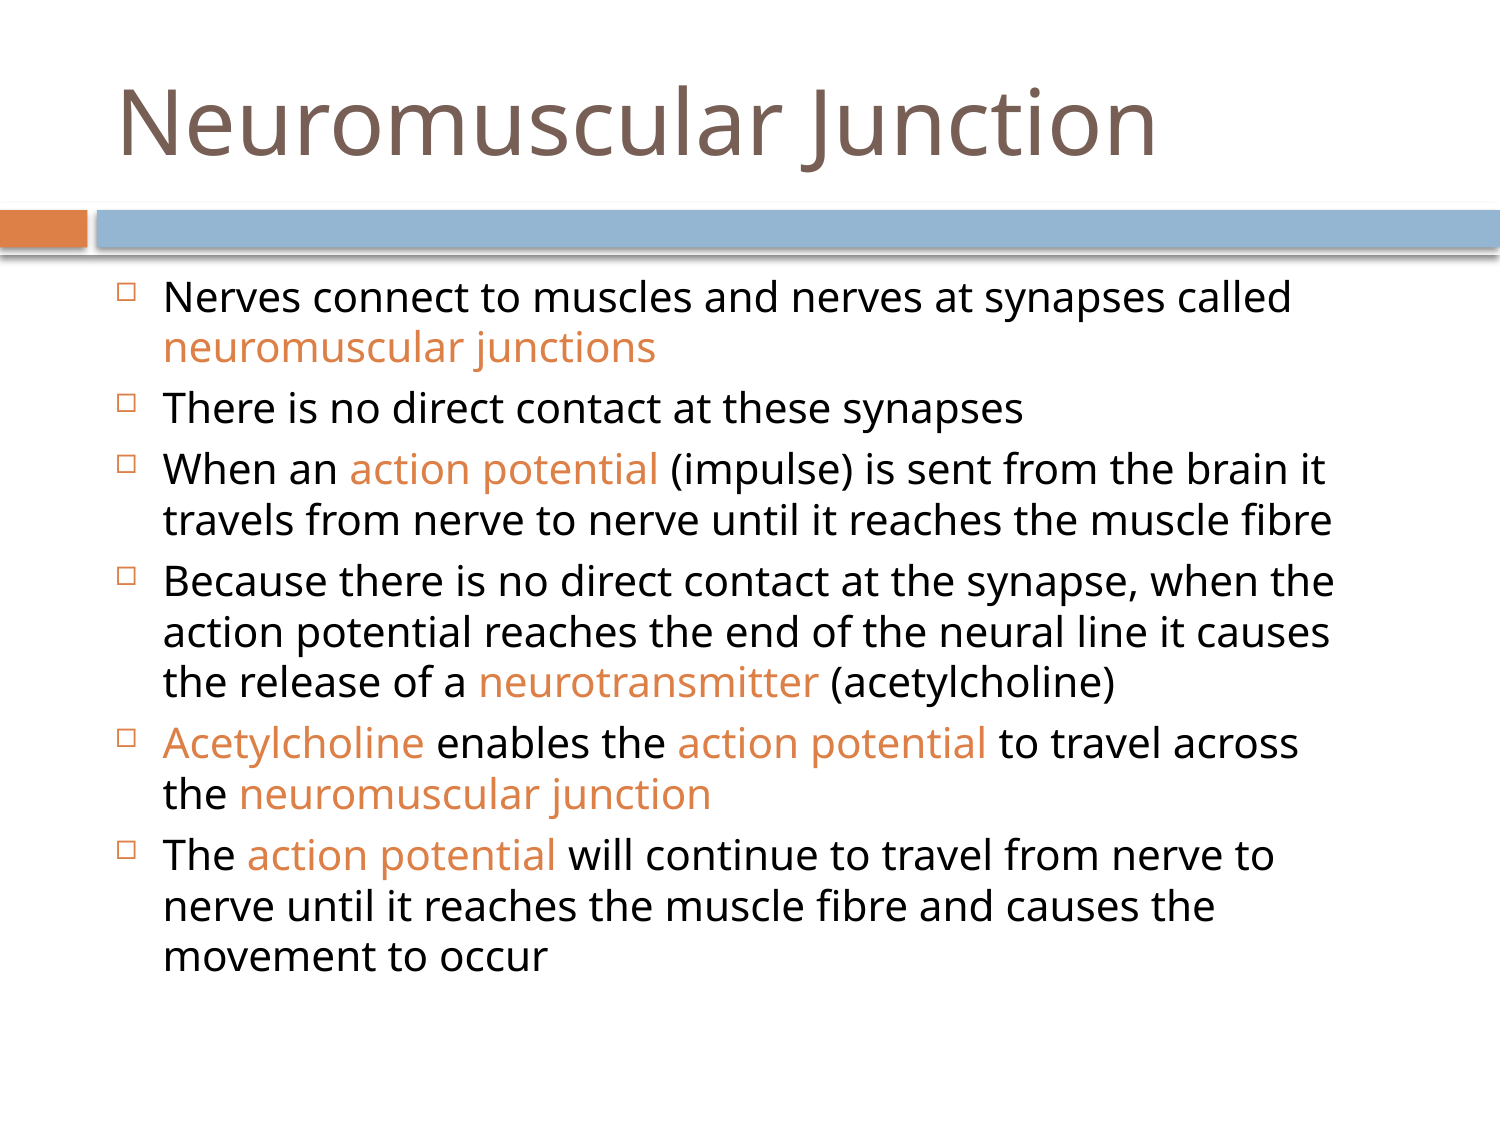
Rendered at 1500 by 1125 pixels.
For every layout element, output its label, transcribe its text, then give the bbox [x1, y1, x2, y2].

title Neuromuscular Junction [100, 37, 1500, 200]
list Nerves connect to muscles and nerves at synapses called neuromuscular junctions There is no direct contact at these synapses When an action potential (impulse) is sent from the brain it travels from nerve to nerve until it reaches the muscle fibre Because there is no direct contact at the synapse, when the action potential reaches the end of the neural line it causes the release of a neurotransmitter (acetylcholine) Acetylcholine enables the action potential to travel across the neuromuscular junction The action potential will continue to travel from nerve to nerve until it reaches the muscle fibre and causes the movement to occur [100, 262, 1365, 1000]
